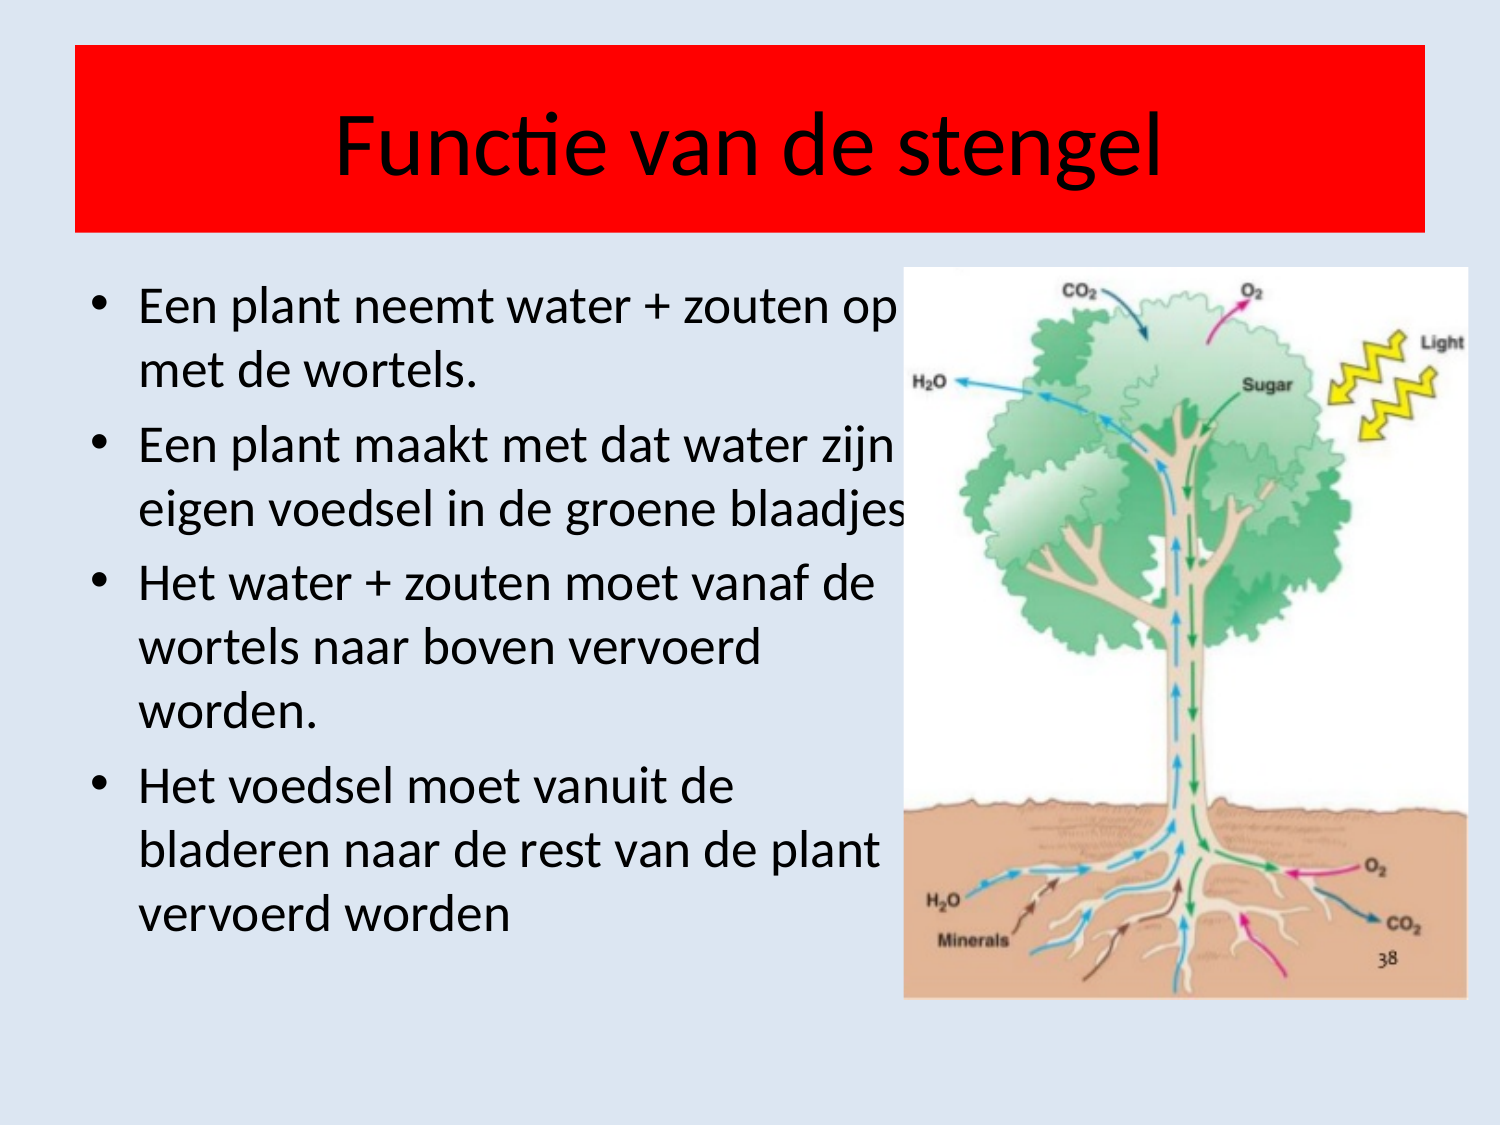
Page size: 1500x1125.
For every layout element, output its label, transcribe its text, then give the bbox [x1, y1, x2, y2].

title Functie van de stengel [75, 45, 1425, 233]
picture [903, 266, 1469, 1000]
list Een plant neemt water + zouten op met de wortels. Een plant maakt met dat water zijn eigen voedsel in de groene blaadjes. Het water + zouten moet vanaf de wortels naar boven vervoerd worden. Het voedsel moet vanuit de bladeren naar de rest van de plant vervoerd worden [75, 262, 939, 1005]
